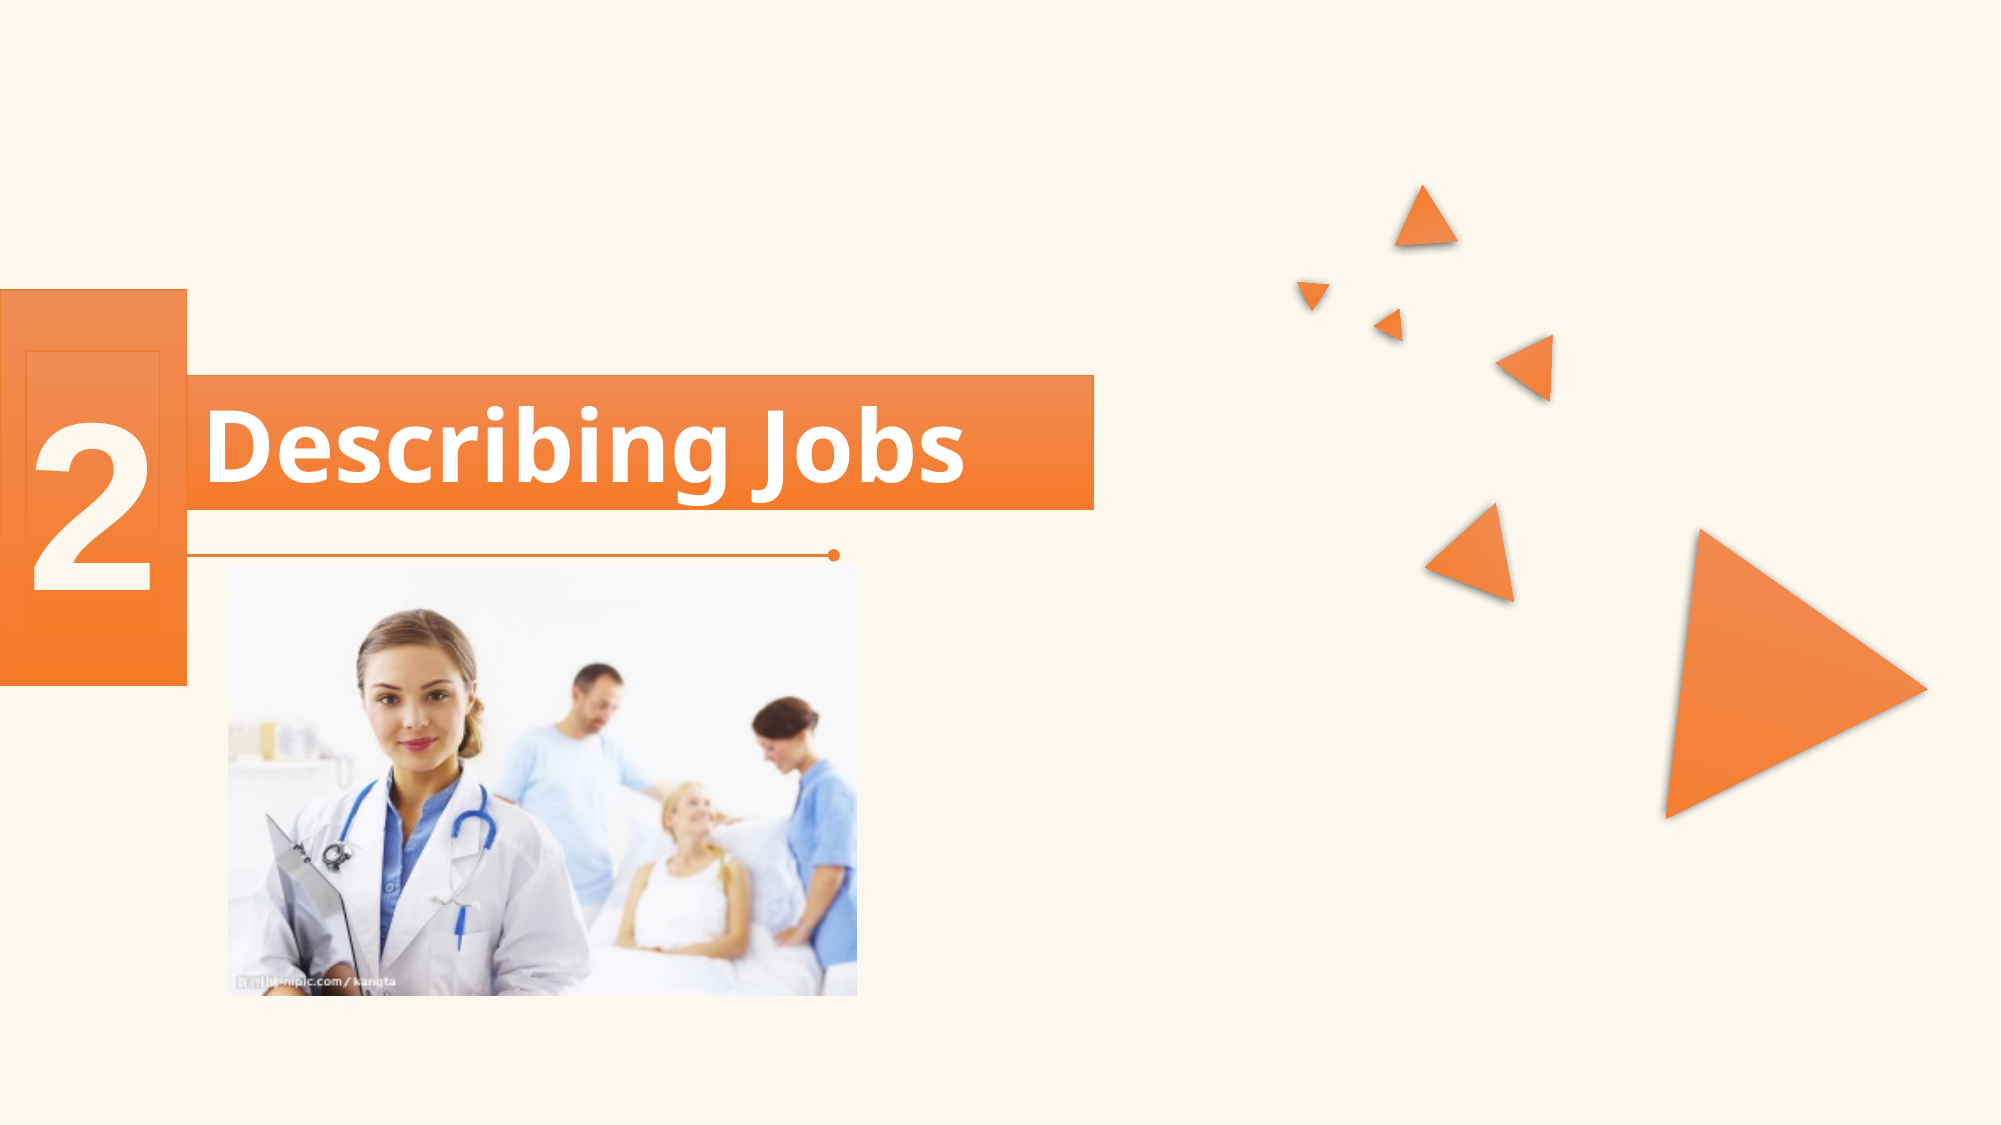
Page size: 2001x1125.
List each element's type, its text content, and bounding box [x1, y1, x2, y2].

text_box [1245, 251, 1933, 785]
picture [228, 564, 857, 996]
text_box Describing Jobs [187, 375, 1094, 510]
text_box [0, 289, 187, 686]
